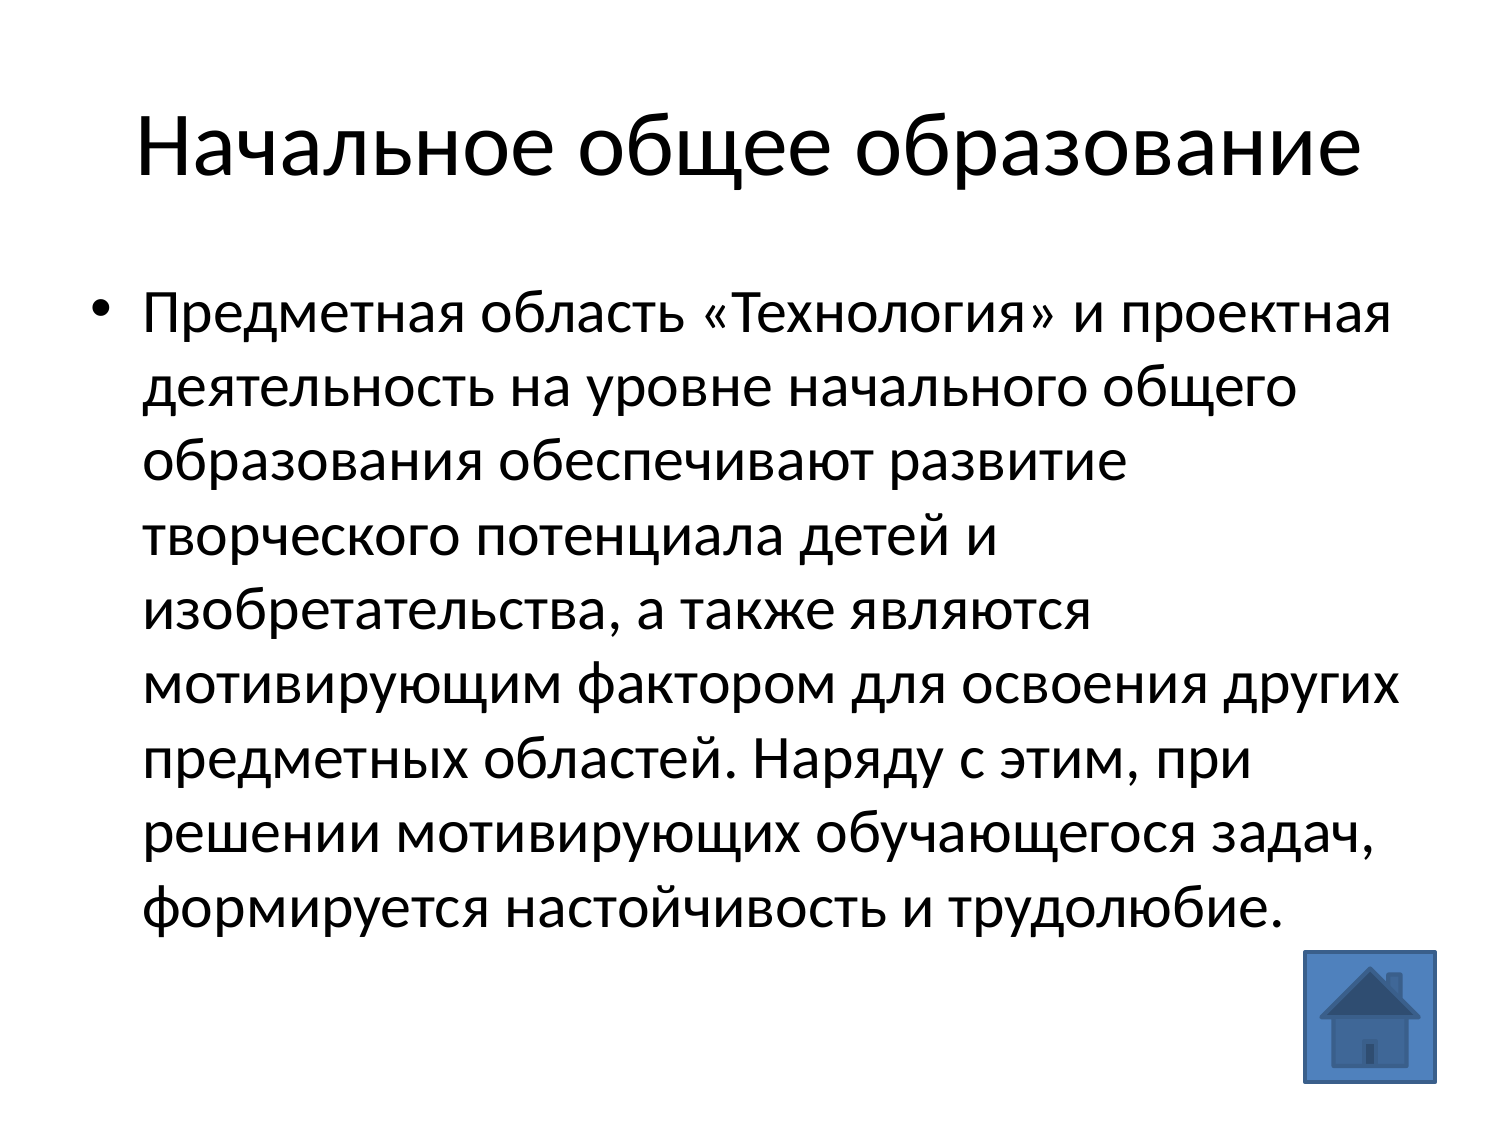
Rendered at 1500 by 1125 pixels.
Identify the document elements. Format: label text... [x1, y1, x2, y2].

title Начальное общее образование [75, 45, 1425, 233]
text_box [1303, 950, 1437, 1084]
list Предметная область «Технология» и проектная деятельность на уровне начального общего образования обеспечивают развитие творческого потенциала детей и изобретательства, а также являются мотивирующим фактором для освоения других предметных областей. Наряду с этим, при решении мотивирующих обучающегося задач, формируется настойчивость и трудолюбие. [75, 262, 1425, 1005]
